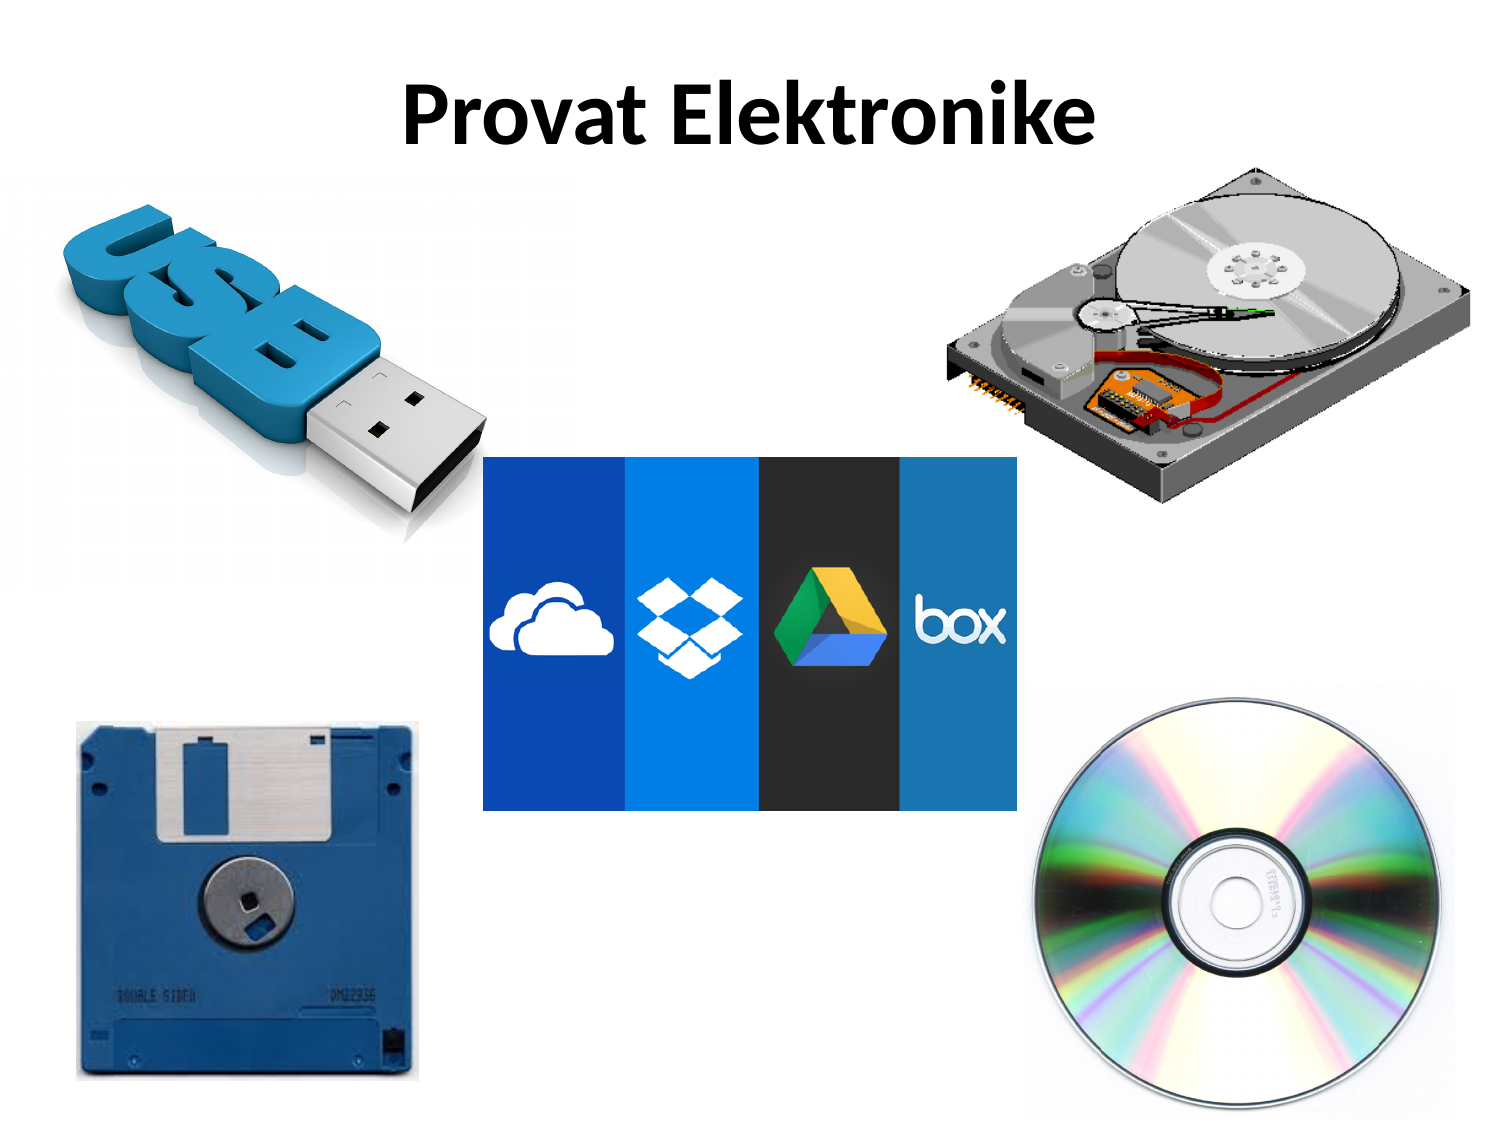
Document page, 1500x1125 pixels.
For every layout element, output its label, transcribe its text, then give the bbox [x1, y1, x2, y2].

picture [76, 720, 420, 1081]
picture [1023, 686, 1455, 1122]
title Provat Elektronike [75, 45, 1425, 233]
picture [1, 141, 1486, 811]
